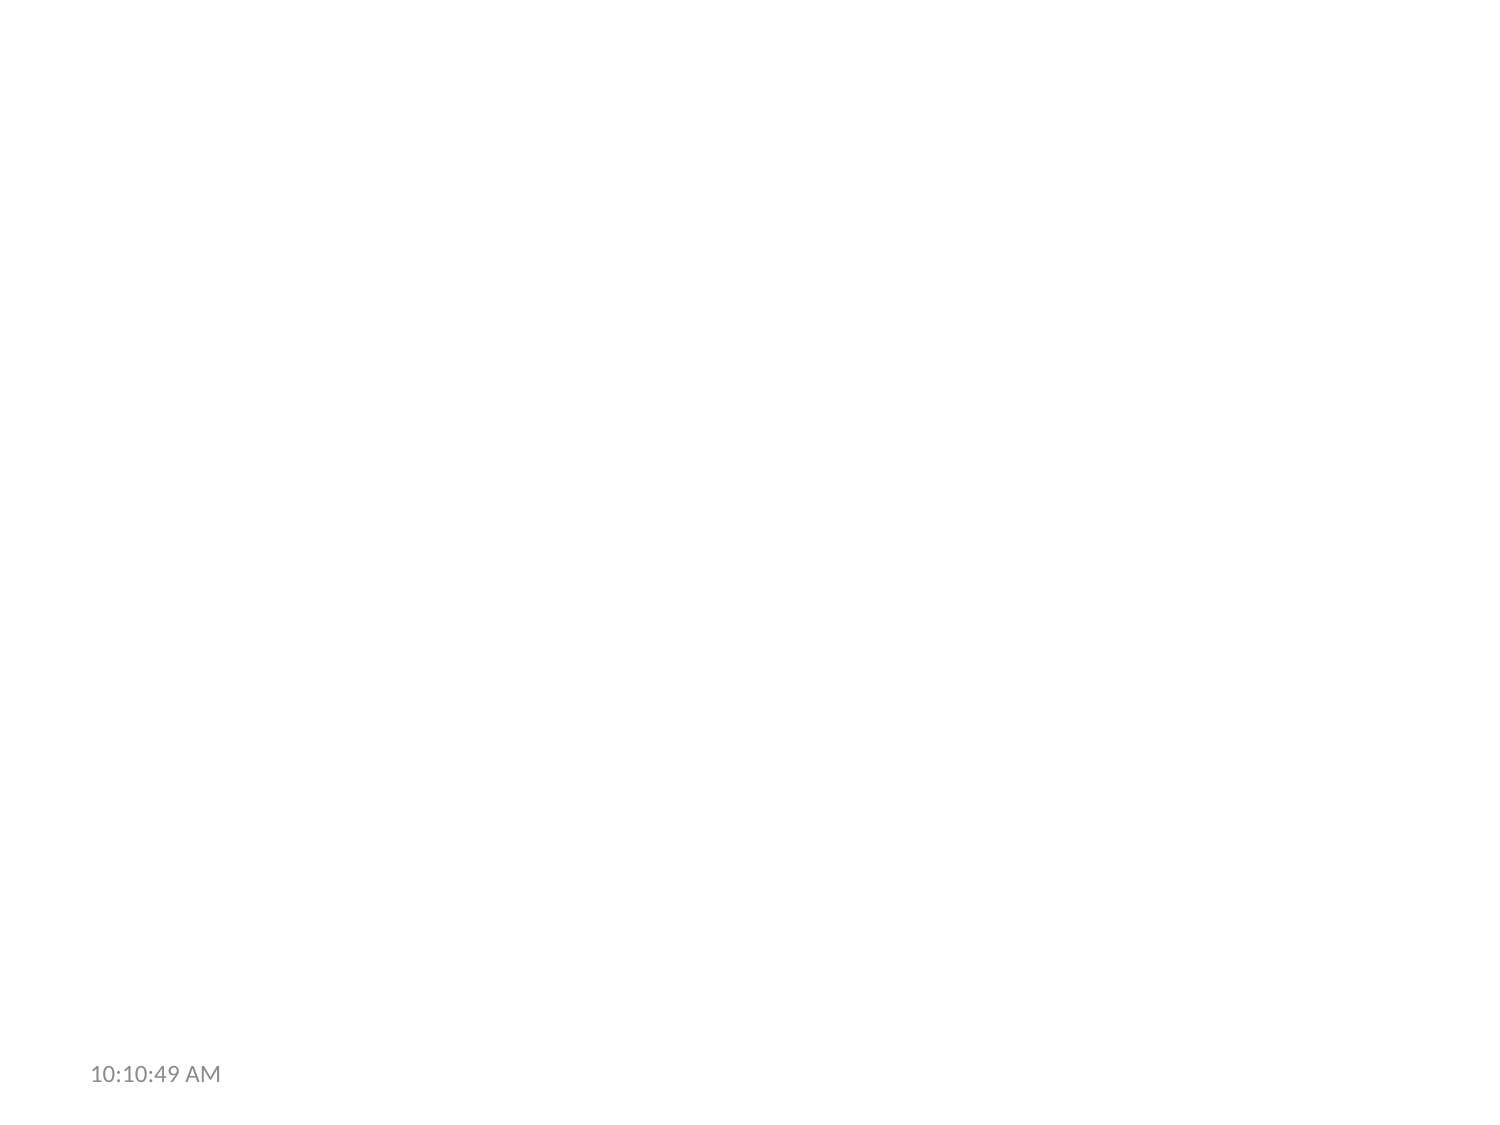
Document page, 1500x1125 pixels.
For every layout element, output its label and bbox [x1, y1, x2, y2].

slide_number [75, 1042, 425, 1103]
